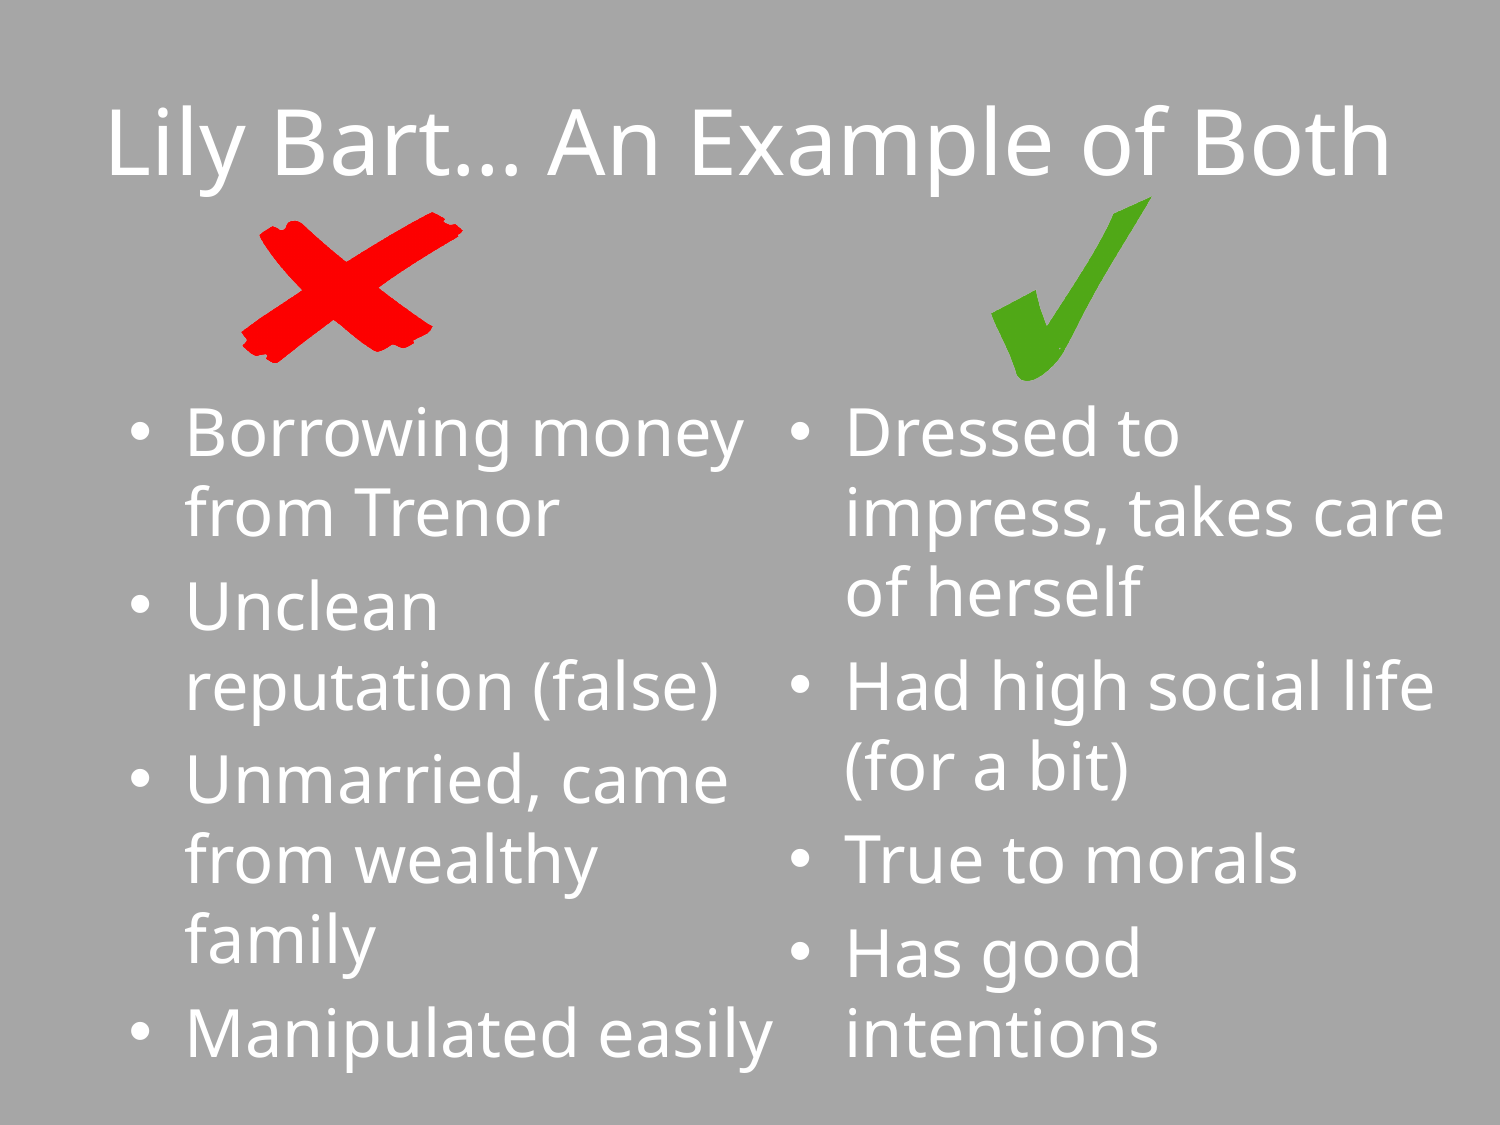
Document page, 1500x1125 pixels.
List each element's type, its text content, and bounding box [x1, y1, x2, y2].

title Lily Bart… An Example of Both [75, 45, 1425, 233]
picture [240, 211, 463, 363]
picture [991, 196, 1152, 381]
list Borrowing money from Trenor Unclean reputation (false) Unmarried, came from wealthy family Manipulated easily Dressed to impress, takes care of herself Had high social life (for a bit) True to morals Has good intentions [113, 382, 1464, 1125]
